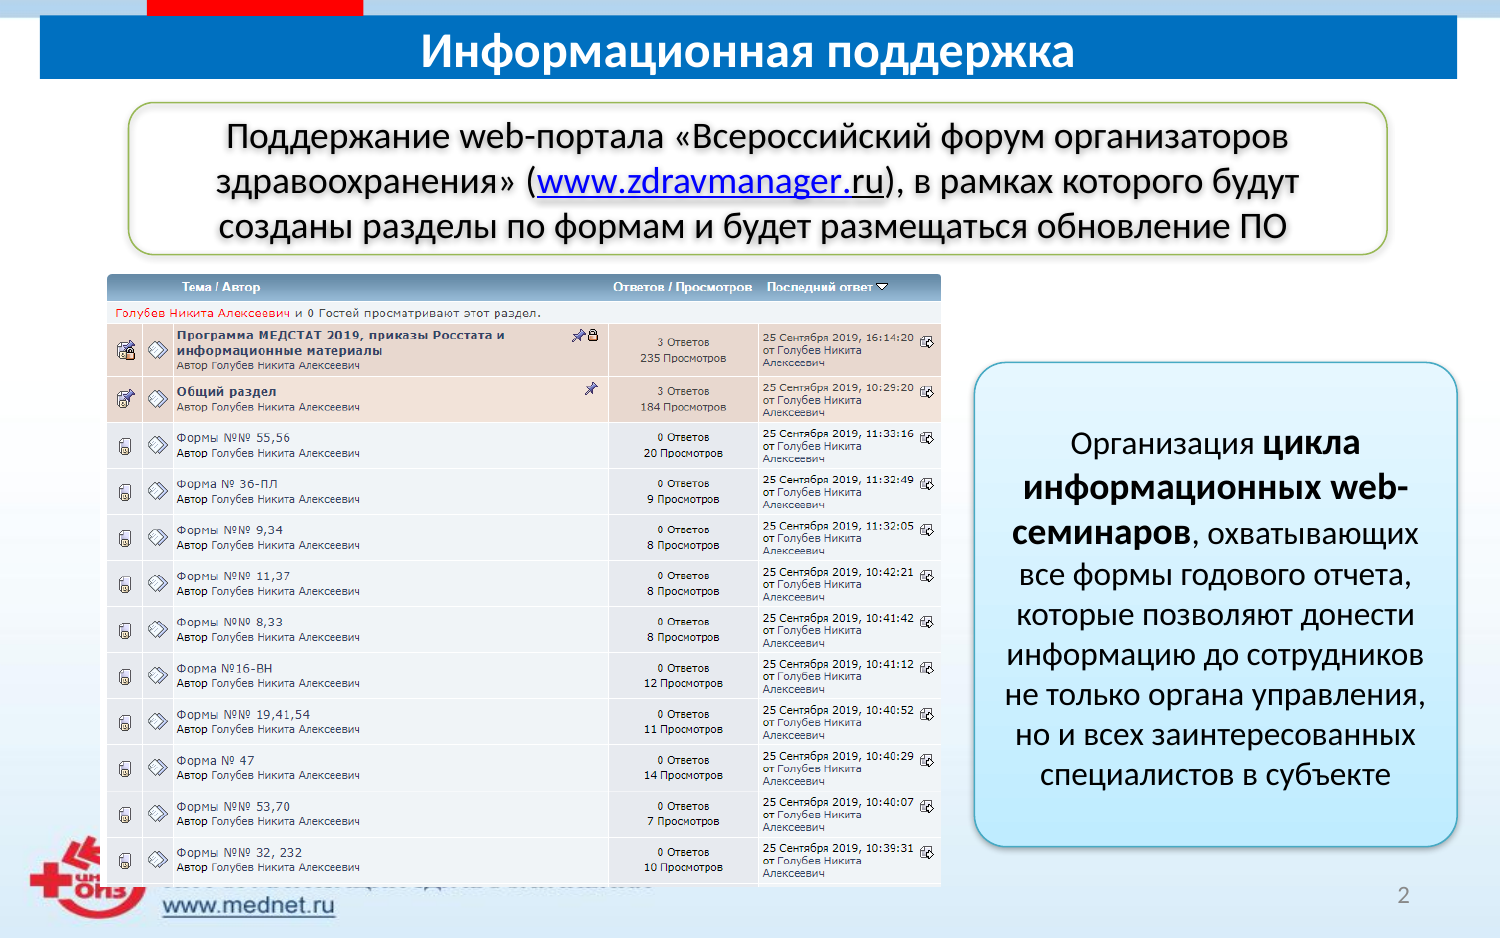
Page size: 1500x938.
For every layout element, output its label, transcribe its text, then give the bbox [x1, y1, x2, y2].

text_box Организация цикла информационных web-семинаров, охватывающих все формы годового отчета, которые позволяют донести информацию до сотрудников не только органа управления, но и всех заинтересованных специалистов в субъекте [973, 361, 1458, 848]
text_box Поддержание web-портала «Всероссийский форум организаторов здравоохранения» (www.zdravmanager.ru), в рамках которого будут созданы разделы по формам и будет размещаться обновление ПО [127, 101, 1388, 256]
text_box [145, 0, 365, 18]
title Информационная поддержка [38, 13, 1459, 81]
picture [0, 0, 1500, 938]
slide_number 2 [1074, 868, 1425, 919]
